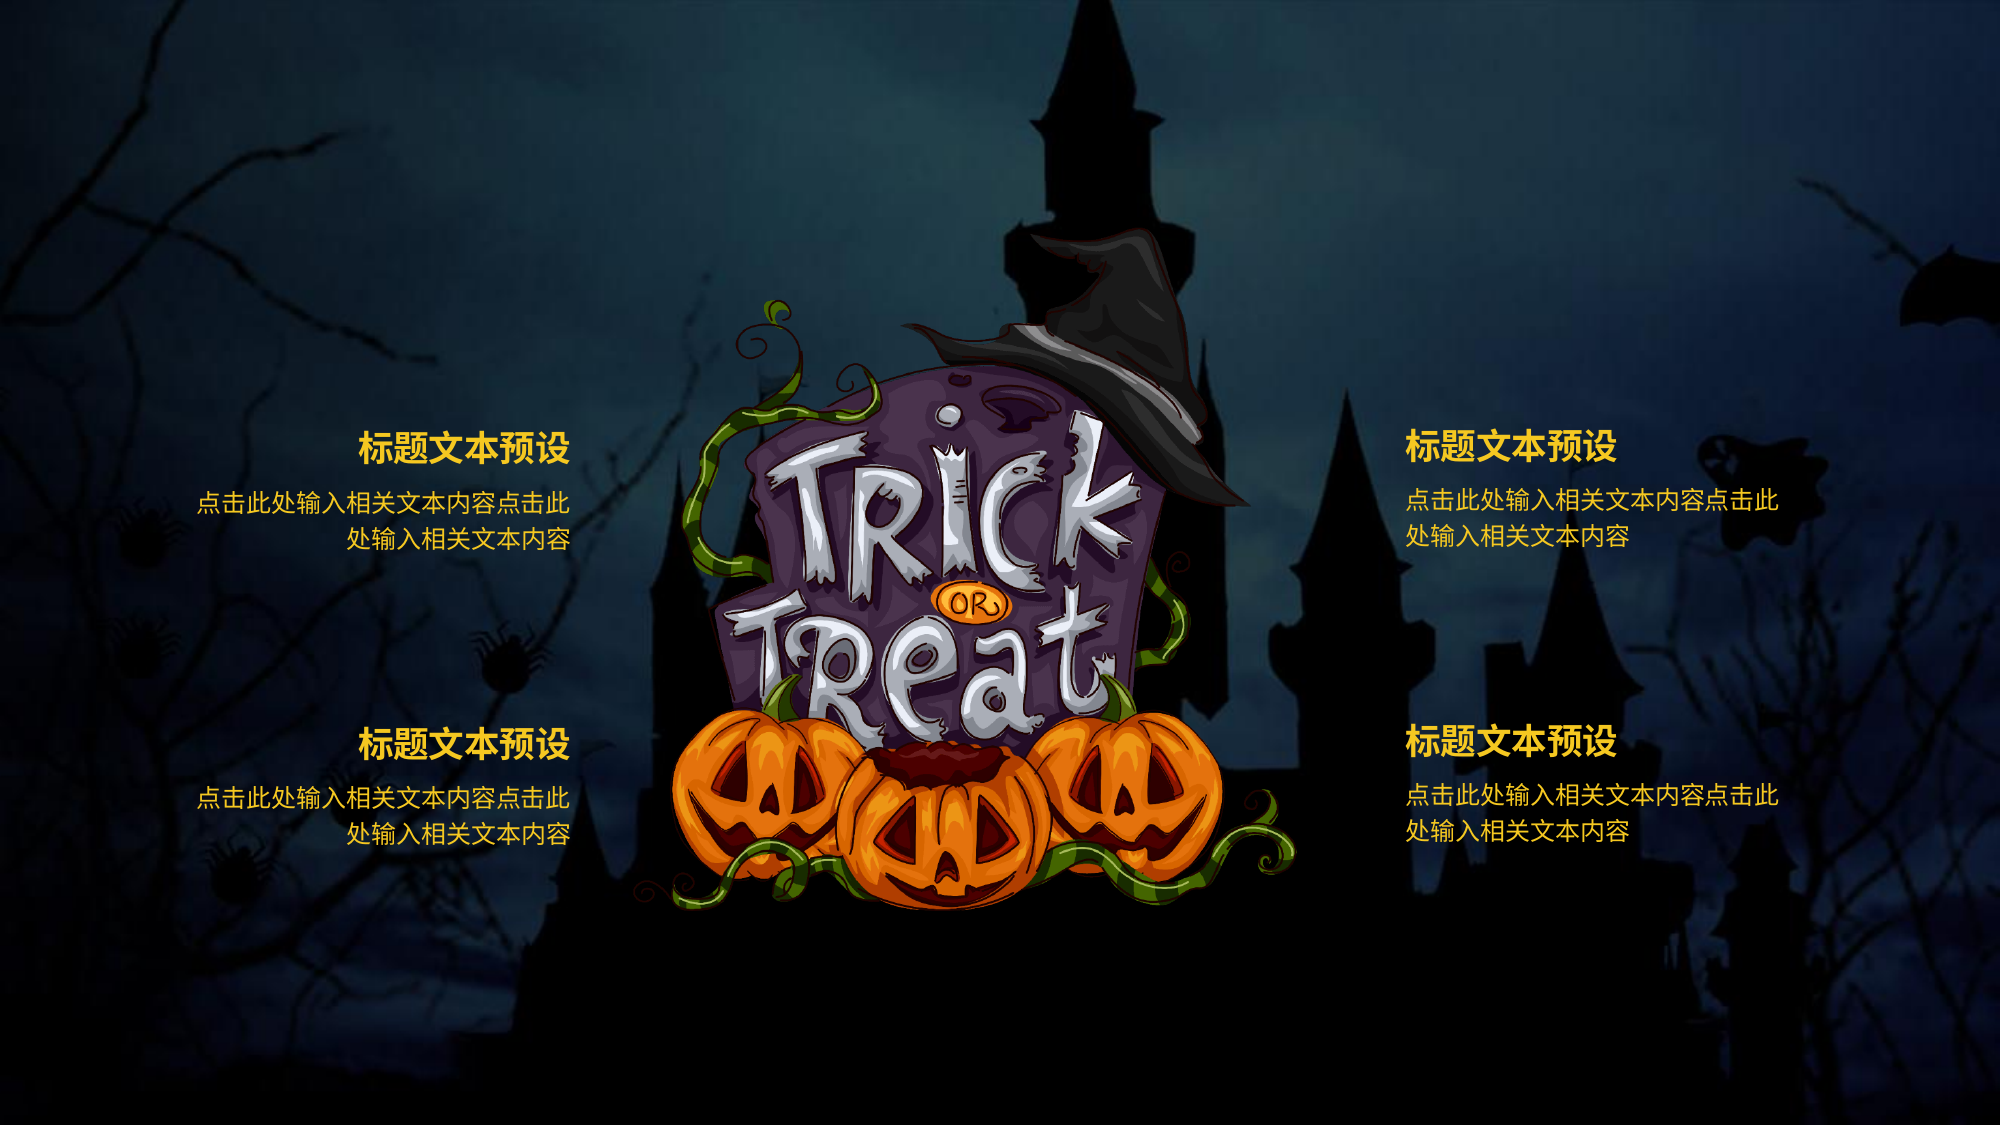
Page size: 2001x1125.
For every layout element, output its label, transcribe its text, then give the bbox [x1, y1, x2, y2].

text_box 标题文本预设 [1390, 416, 1751, 474]
text_box 点击此处输入相关文本内容点击此处输入相关文本内容 [1390, 471, 1807, 563]
text_box 标题文本预设 [225, 714, 585, 772]
picture [0, 0, 2000, 1125]
text_box 点击此处输入相关文本内容点击此处输入相关文本内容 [1390, 766, 1807, 858]
text_box 点击此处输入相关文本内容点击此处输入相关文本内容 [169, 768, 585, 861]
text_box 标题文本预设 [1390, 711, 1751, 769]
text_box 标题文本预设 [225, 418, 585, 477]
text_box 点击此处输入相关文本内容点击此处输入相关文本内容 [169, 473, 585, 566]
